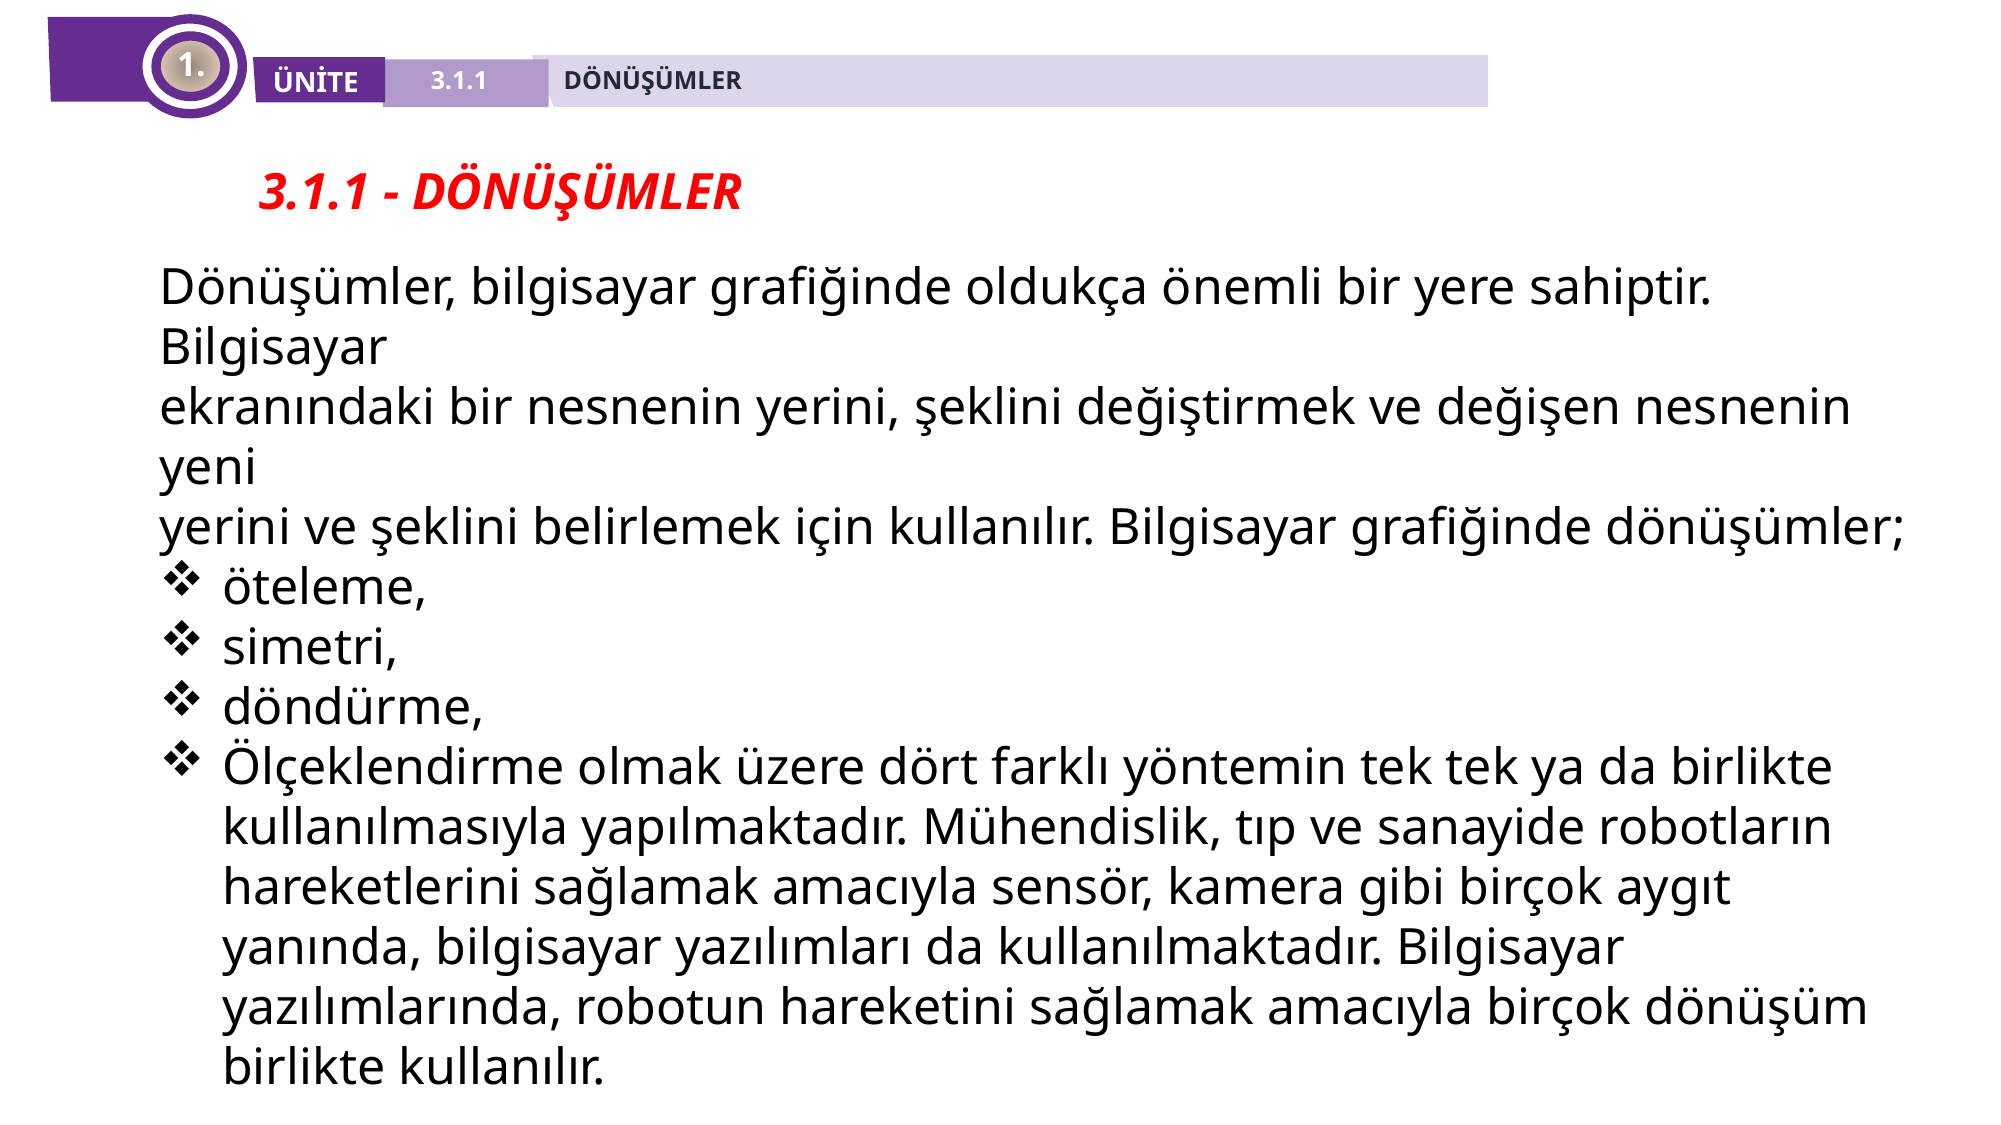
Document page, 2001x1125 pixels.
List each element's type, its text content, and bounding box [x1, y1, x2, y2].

text_box 3.1.1 - DÖNÜŞÜMLER [244, 151, 759, 227]
text_box Dönüşümler, bilgisayar grafiğinde oldukça önemli bir yere sahiptir. Bilgisayar ekranındaki bir nesnenin yerini, şeklini değiştirmek ve değişen nesnenin yeni yerini ve şeklini belirlemek için kullanılır. Bilgisayar grafiğinde dönüşümler; öteleme, simetri, döndürme, Ölçeklendirme olmak üzere dört farklı yöntemin tek tek ya da birlikte kullanılmasıyla yapılmaktadır. Mühendislik, tıp ve sanayide robotların hareketlerini sağlamak amacıyla sensör, kamera gibi birçok aygıt yanında, bilgisayar yazılımları da kullanılmaktadır. Bilgisayar yazılımlarında, robotun hareketini sağlamak amacıyla birçok dönüşüm birlikte kullanılır. [144, 247, 1934, 1103]
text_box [47, 16, 1552, 114]
